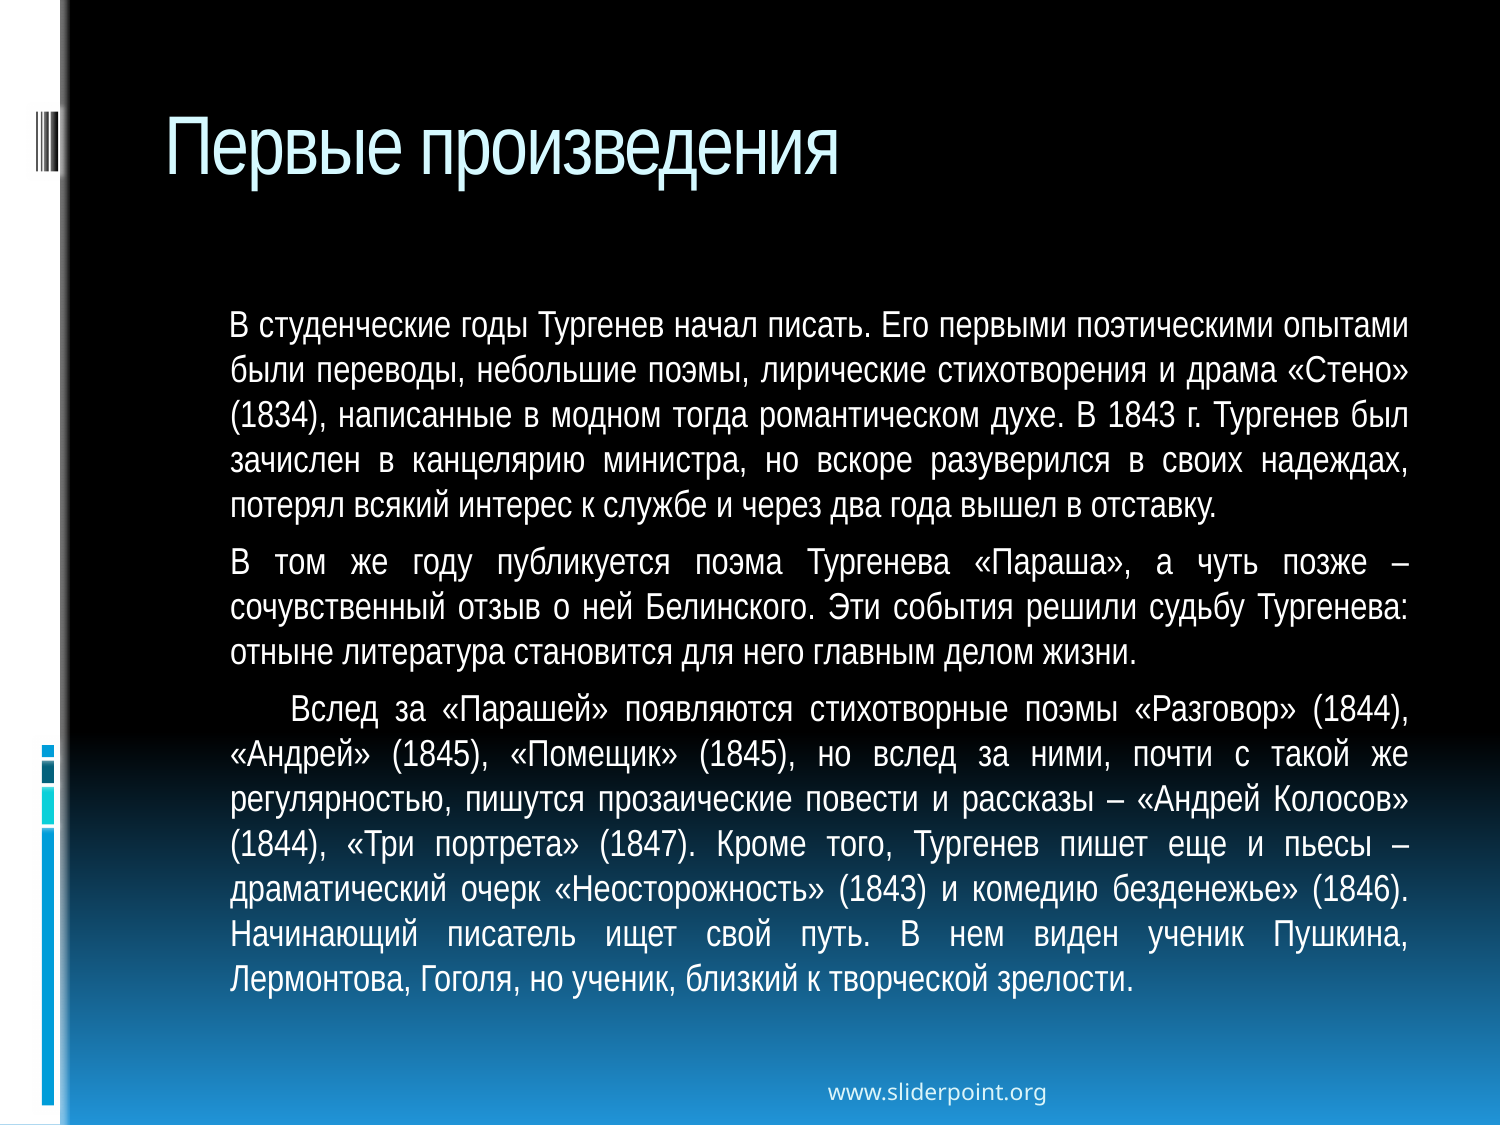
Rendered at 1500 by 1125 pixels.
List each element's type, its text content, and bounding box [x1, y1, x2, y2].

footer www.sliderpoint.org [150, 1052, 1063, 1113]
title Первые произведения [150, 84, 1425, 235]
list В студенческие годы Тургенев начал писать. Его первыми поэтическими опытами были переводы, небольшие поэмы, лирические стихотворения и драма «Стено» (1834), написанные в модном тогда романтическом духе. В 1843 г. Тургенев был зачислен в канцелярию министра, но вскоре разуверился в своих надеждах, потерял всякий интерес к службе и через два года вышел в отставку. В том же году публикуется поэма Тургенева «Параша», а чуть позже – сочувственный отзыв о ней Белинского. Эти события решили судьбу Тургенева: отныне литература становится для него главным делом жизни. Вслед за «Парашей» появляются стихотворные поэмы «Разговор» (1844), «Андрей» (1845), «Помещик» (1845), но вслед за ними, почти с такой же регулярностью, пишутся прозаические повести и рассказы – «Андрей Колосов» (1844), «Три портрета» (1847). Кроме того, Тургенев пишет еще и пьесы – драматический очерк «Неосторожность» (1843) и комедию безденежье» (1846). Начинающий писатель ищет свой путь. В нем виден ученик Пушкина, Лермонтова, Гоголя, но ученик, близкий к творческой зрелости. [150, 292, 1425, 1043]
